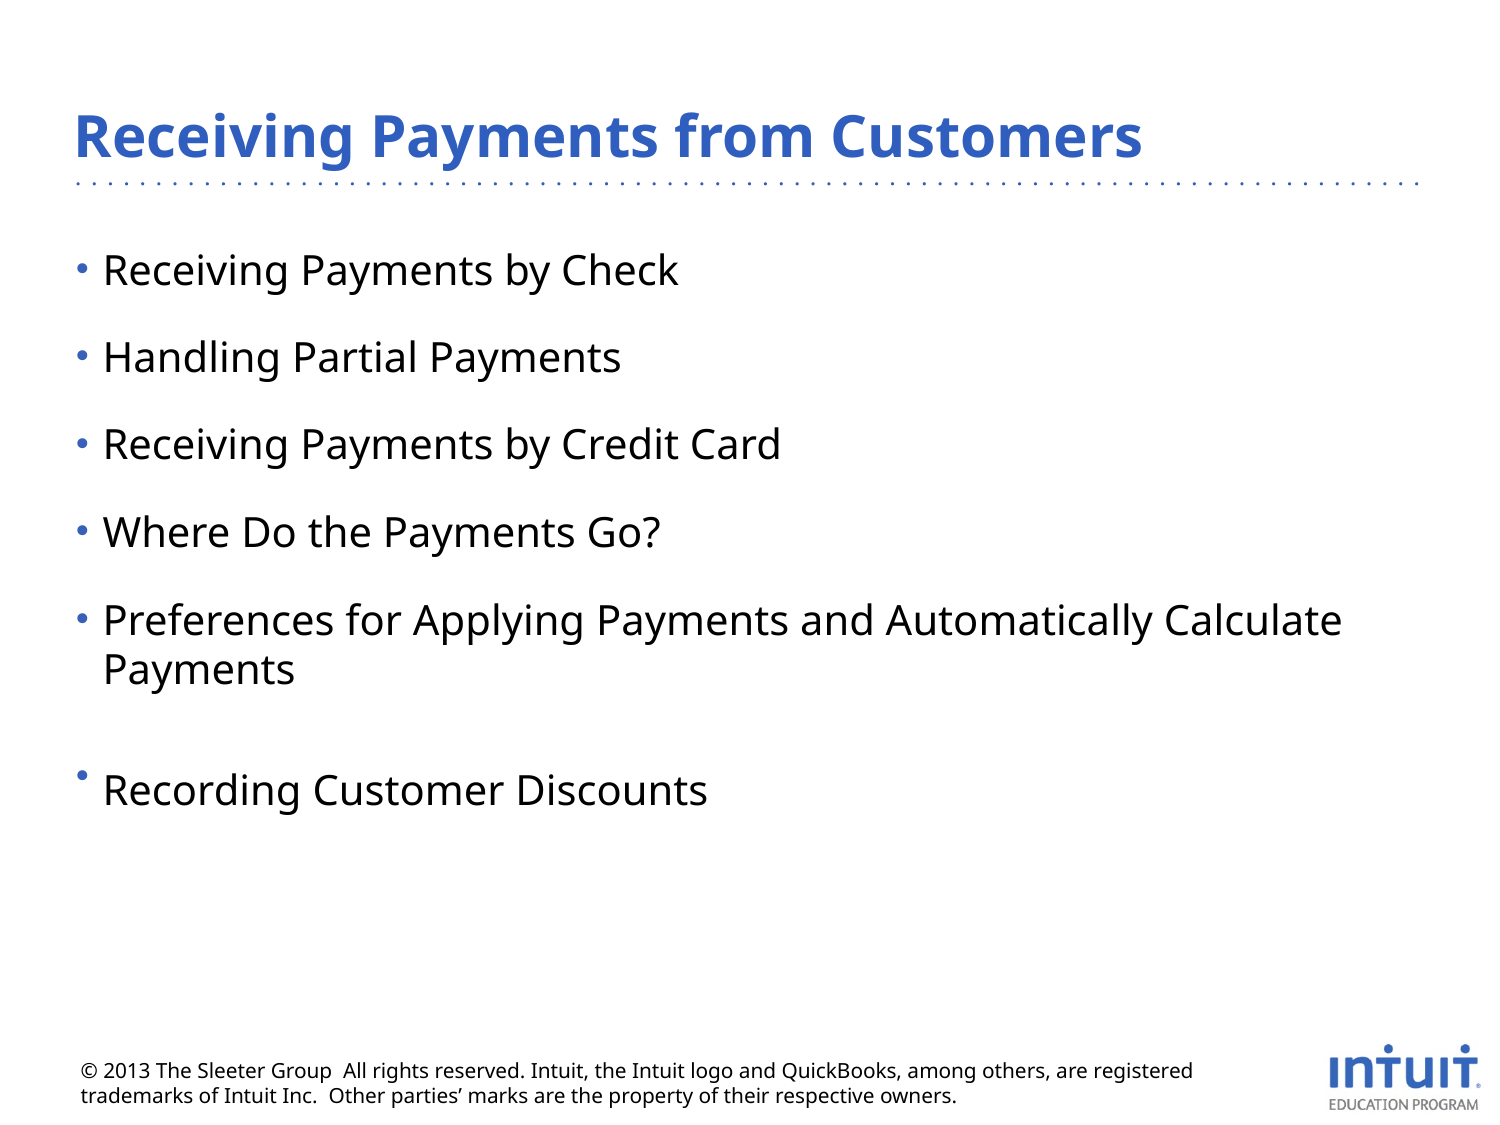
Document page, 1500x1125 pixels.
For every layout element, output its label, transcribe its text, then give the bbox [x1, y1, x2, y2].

list Receiving Payments by Check Handling Partial Payments Receiving Payments by Credit Card Where Do the Payments Go? Preferences for Applying Payments and Automatically Calculate Payments Recording Customer Discounts [75, 235, 1424, 1012]
picture [1325, 1039, 1485, 1116]
title Receiving Payments from Customers [73, 62, 1424, 169]
